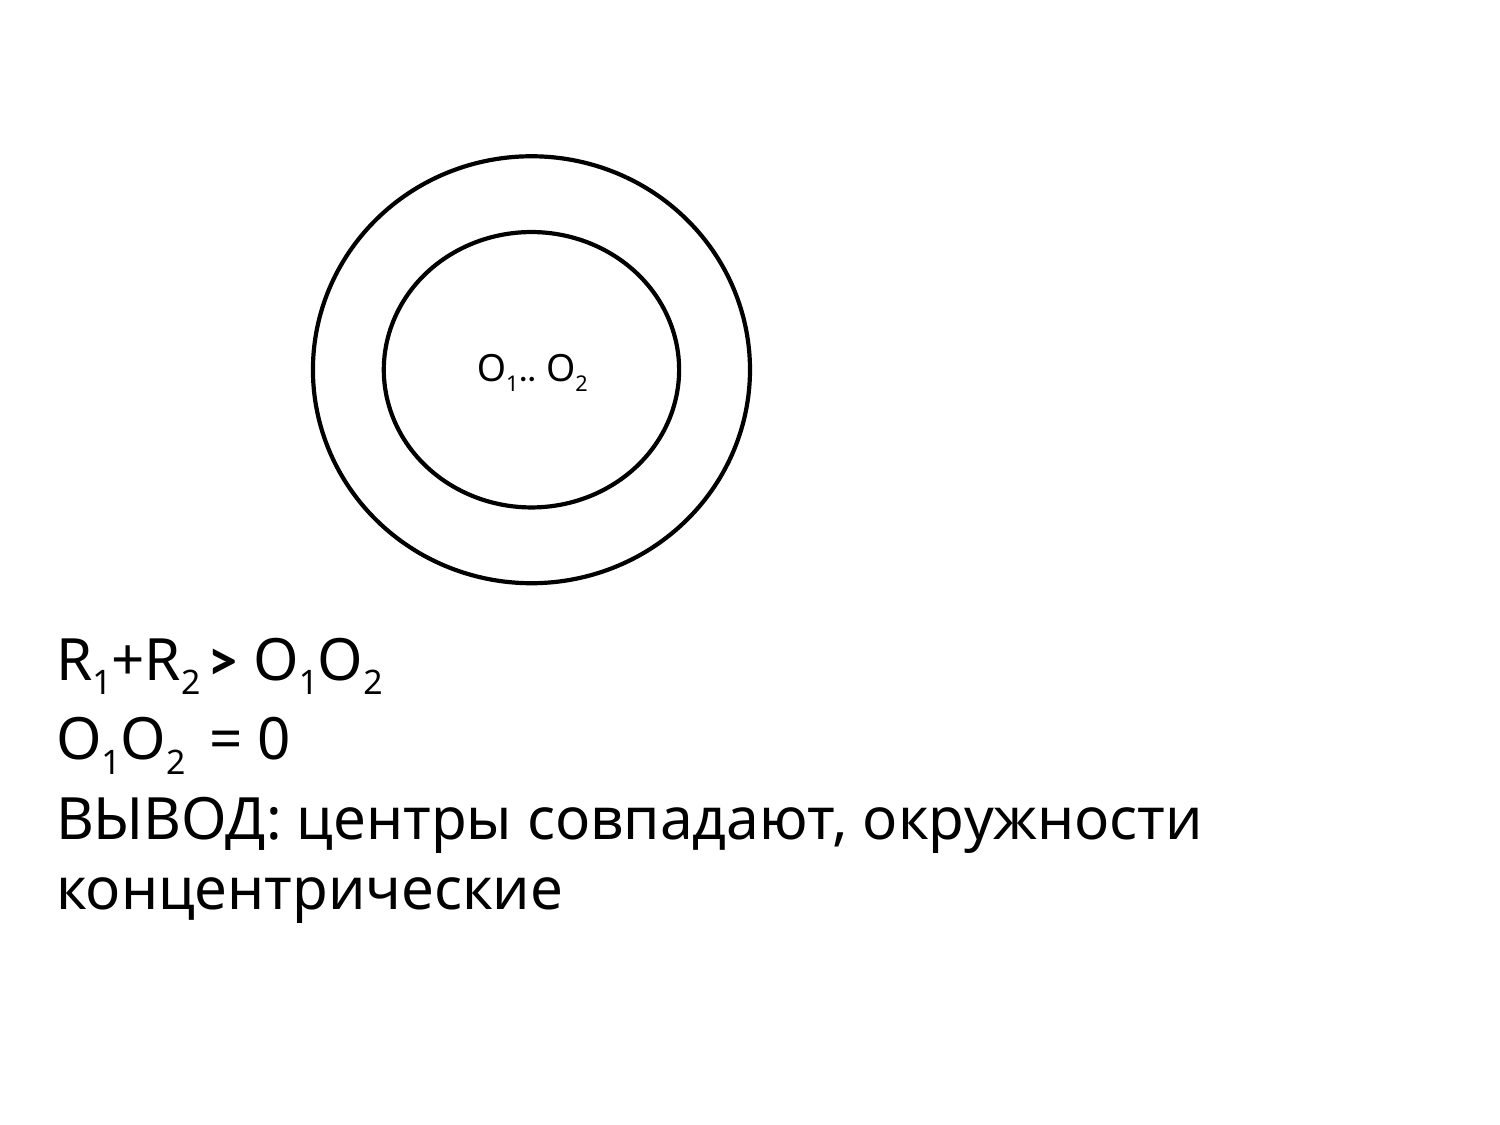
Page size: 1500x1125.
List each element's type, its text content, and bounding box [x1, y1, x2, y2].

text_box R1+R2 > O1O2 O1O2 = 0 ВЫВОД: центры совпадают, окружности концентрические [41, 614, 1353, 974]
text_box O1. [310, 154, 753, 586]
text_box . O2 [381, 229, 682, 510]
